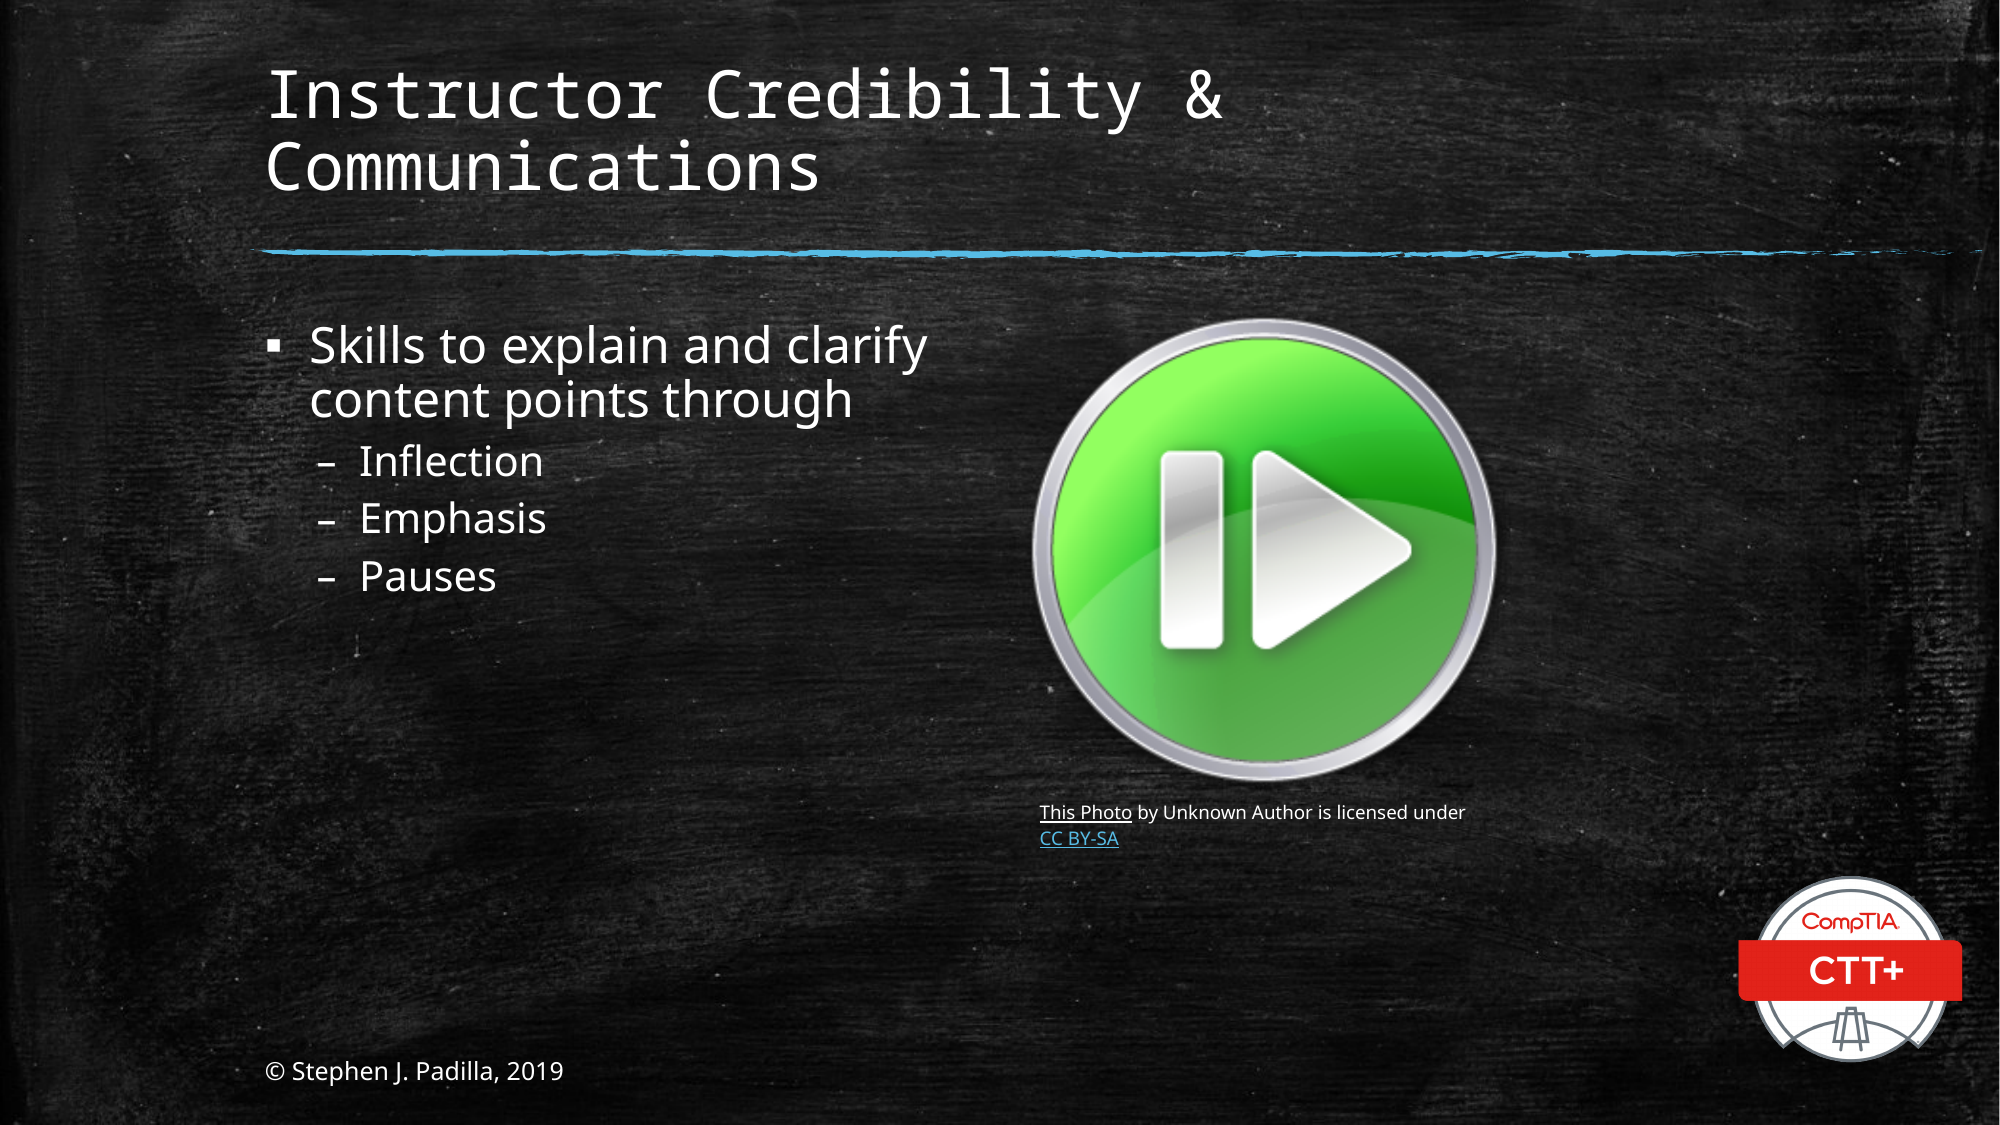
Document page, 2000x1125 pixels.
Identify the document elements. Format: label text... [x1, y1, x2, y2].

list Skills to explain and clarify content points through Inflection Emphasis Pauses [249, 312, 975, 1013]
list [1024, 312, 1513, 800]
picture [1699, 824, 2000, 1125]
text_box This Photo by Unknown Author is licensed under CC BY-SA [1024, 800, 1513, 860]
title Instructor Credibility & Communications [249, 45, 1750, 213]
footer © Stephen J. Padilla, 2019 [249, 1050, 1288, 1096]
